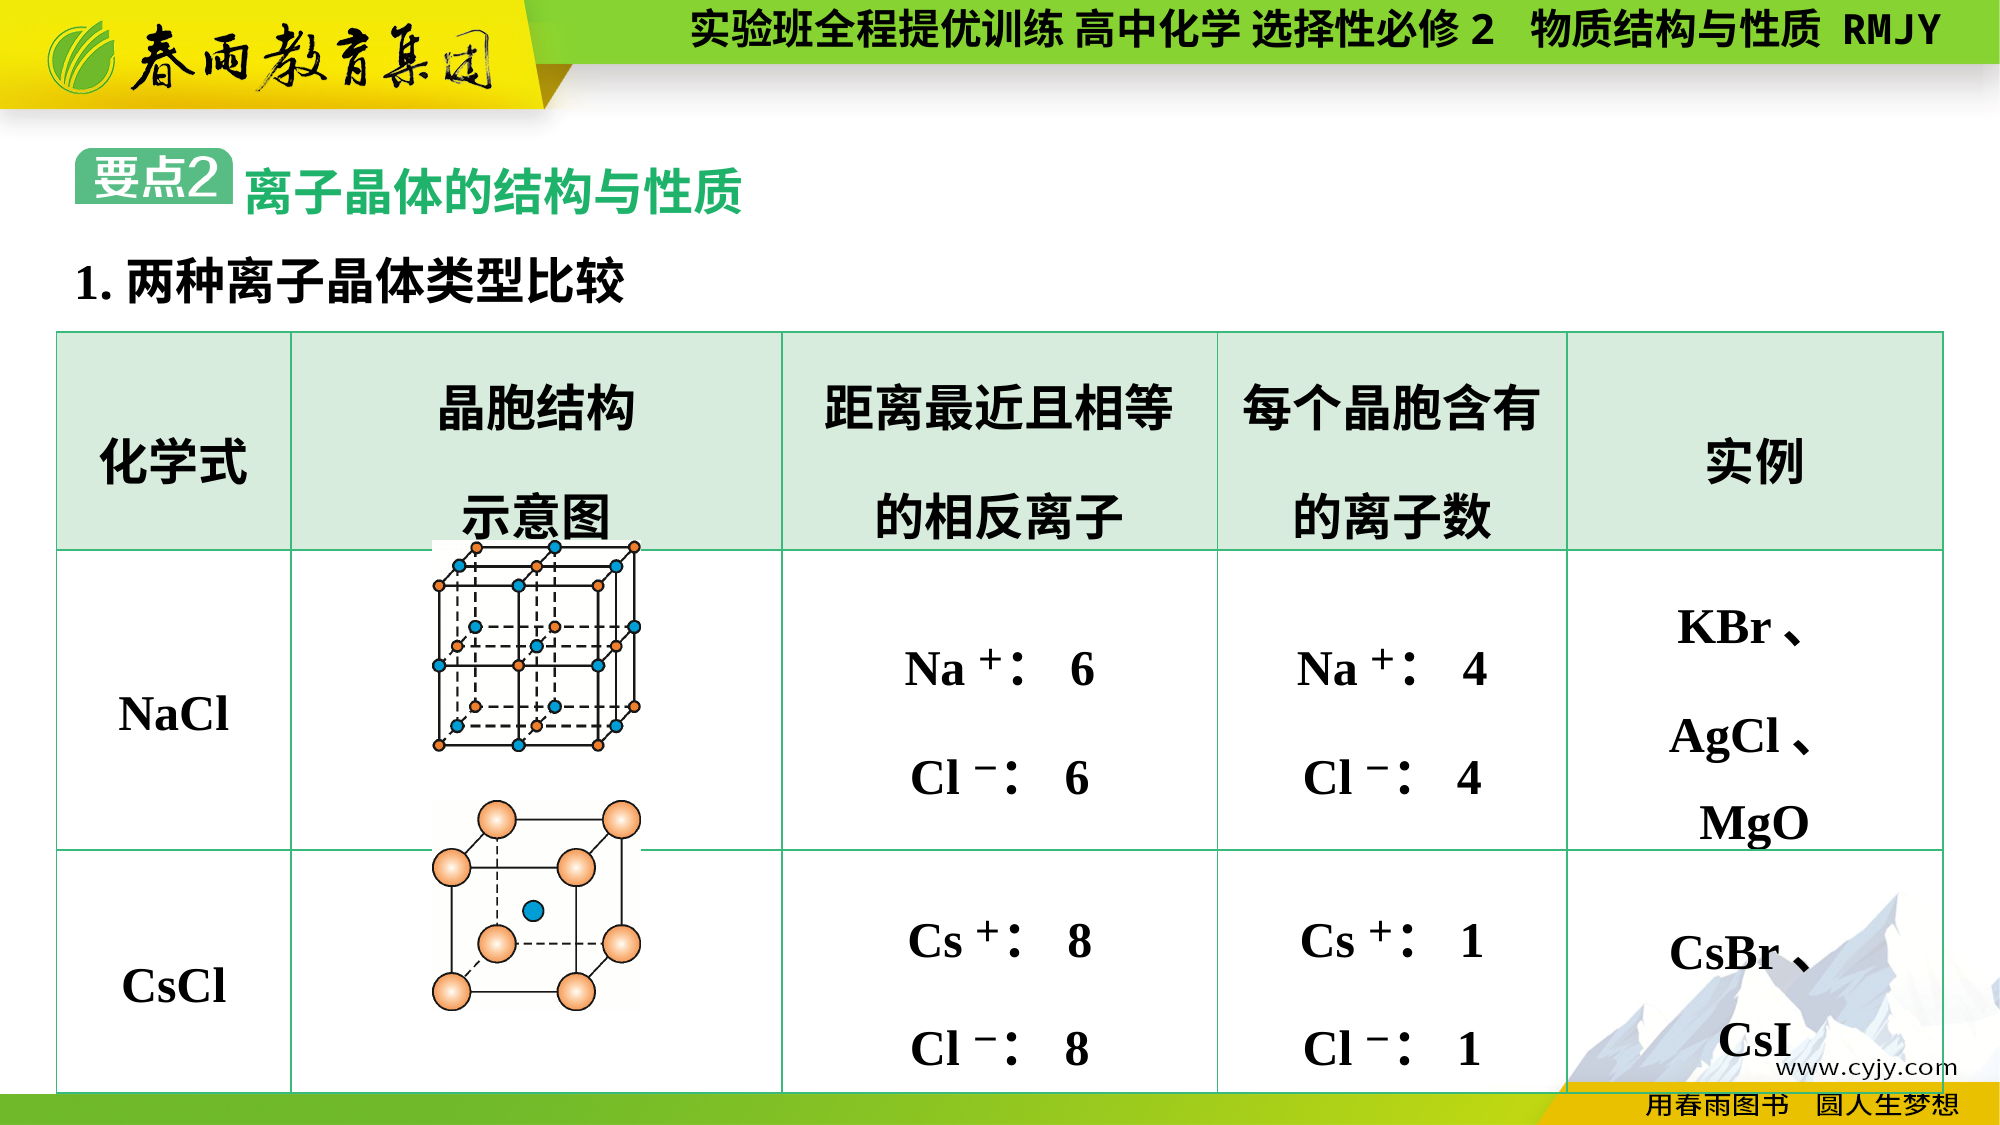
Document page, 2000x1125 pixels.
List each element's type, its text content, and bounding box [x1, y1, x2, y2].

table_cell Cs＋：1 Cl－：1 [1218, 851, 1566, 1092]
table_cell Cs＋：8 Cl－：8 [783, 851, 1217, 1092]
table_cell CsCl [57, 851, 290, 1092]
table_header 实例 [1568, 333, 1942, 549]
table_cell Na＋：6 Cl－：6 [783, 551, 1217, 849]
table_cell CsBr、 CsI [1568, 851, 1942, 1092]
table_cell Na＋：4 Cl－：4 [1218, 551, 1566, 849]
table_cell NaCl [57, 551, 290, 849]
table_header 晶胞结构 示意图 [292, 333, 781, 549]
table_cell KBr、 AgCl、 MgO [1568, 551, 1942, 849]
table_cell [292, 851, 781, 1092]
table_header 每个晶胞含有 的离子数 [1218, 333, 1566, 549]
table_cell [292, 551, 781, 849]
table_header 化学式 [57, 333, 290, 549]
table_header 距离最近且相等 的相反离子 [783, 333, 1217, 549]
picture [0, 0, 2000, 1125]
list 离子晶体的结构与性质 1.两种离子晶体类型比较 [59, 122, 1944, 308]
